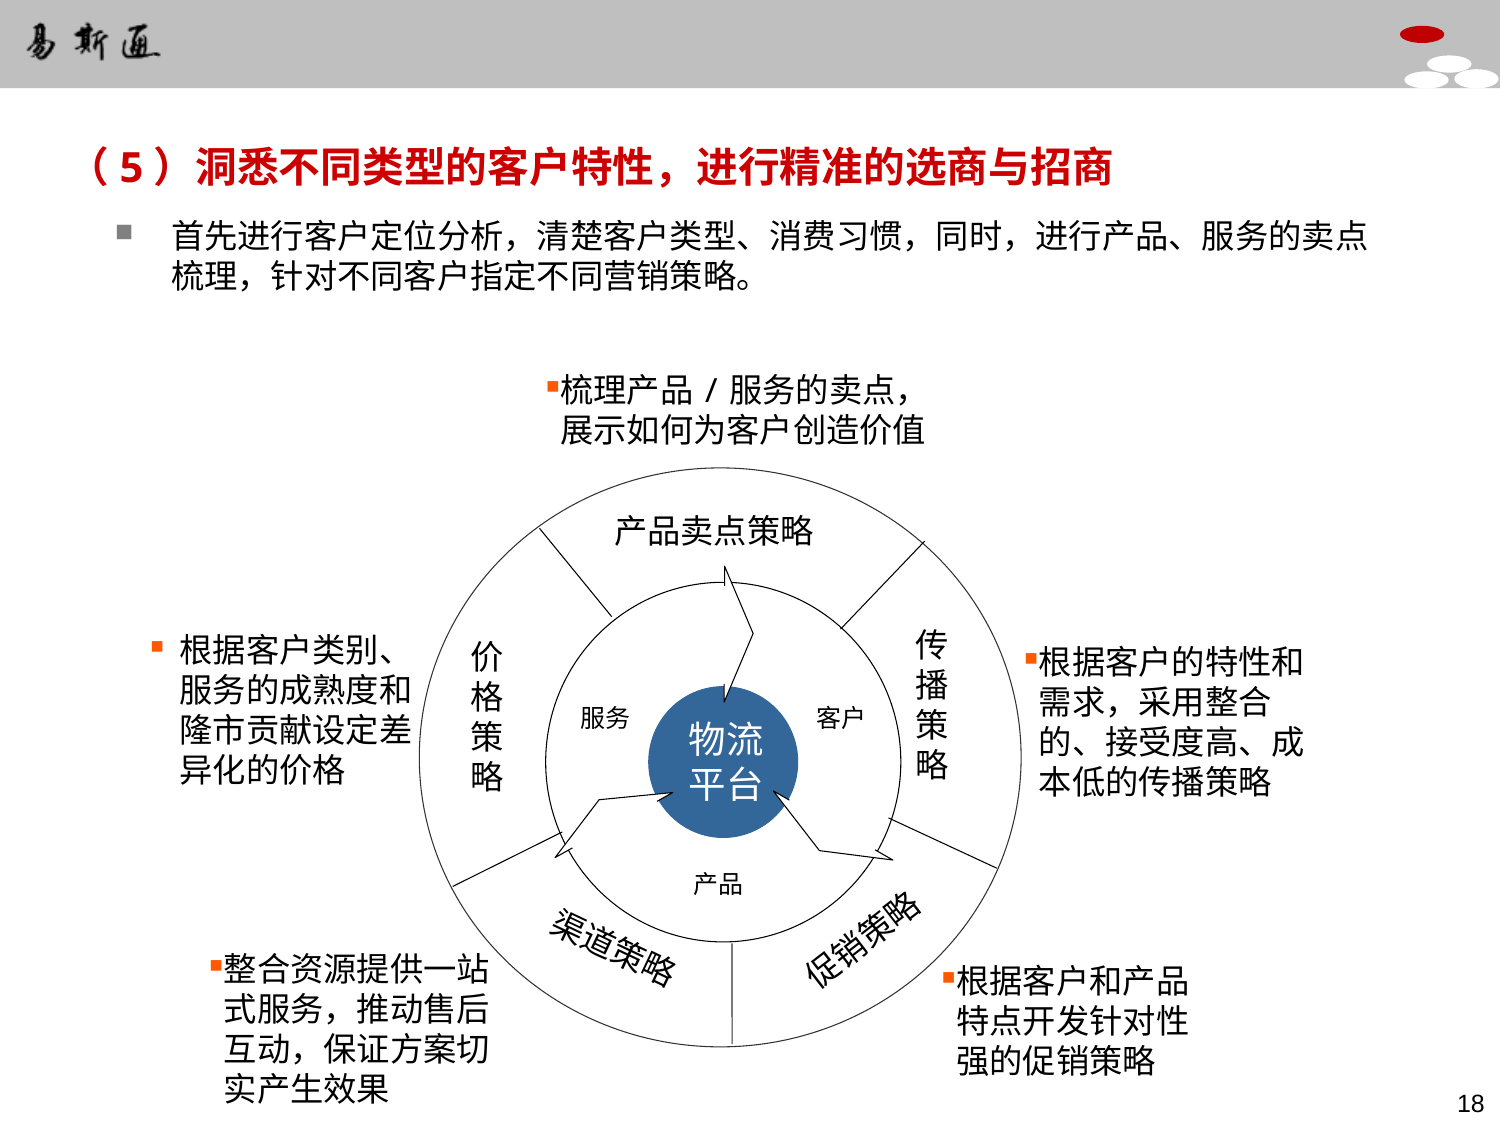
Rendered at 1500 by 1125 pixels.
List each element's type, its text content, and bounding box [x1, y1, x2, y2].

picture [16, 16, 167, 72]
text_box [135, 361, 1329, 1117]
text_box 首先进行客户定位分析，清楚客户类型、消费习惯，同时，进行产品、服务的卖点梳理，针对不同客户指定不同营销策略。 [100, 207, 1407, 303]
slide_number 17 [1435, 1049, 1500, 1125]
text_box （5）洞悉不同类型的客户特性，进行精准的选商与招商 [53, 113, 1341, 213]
